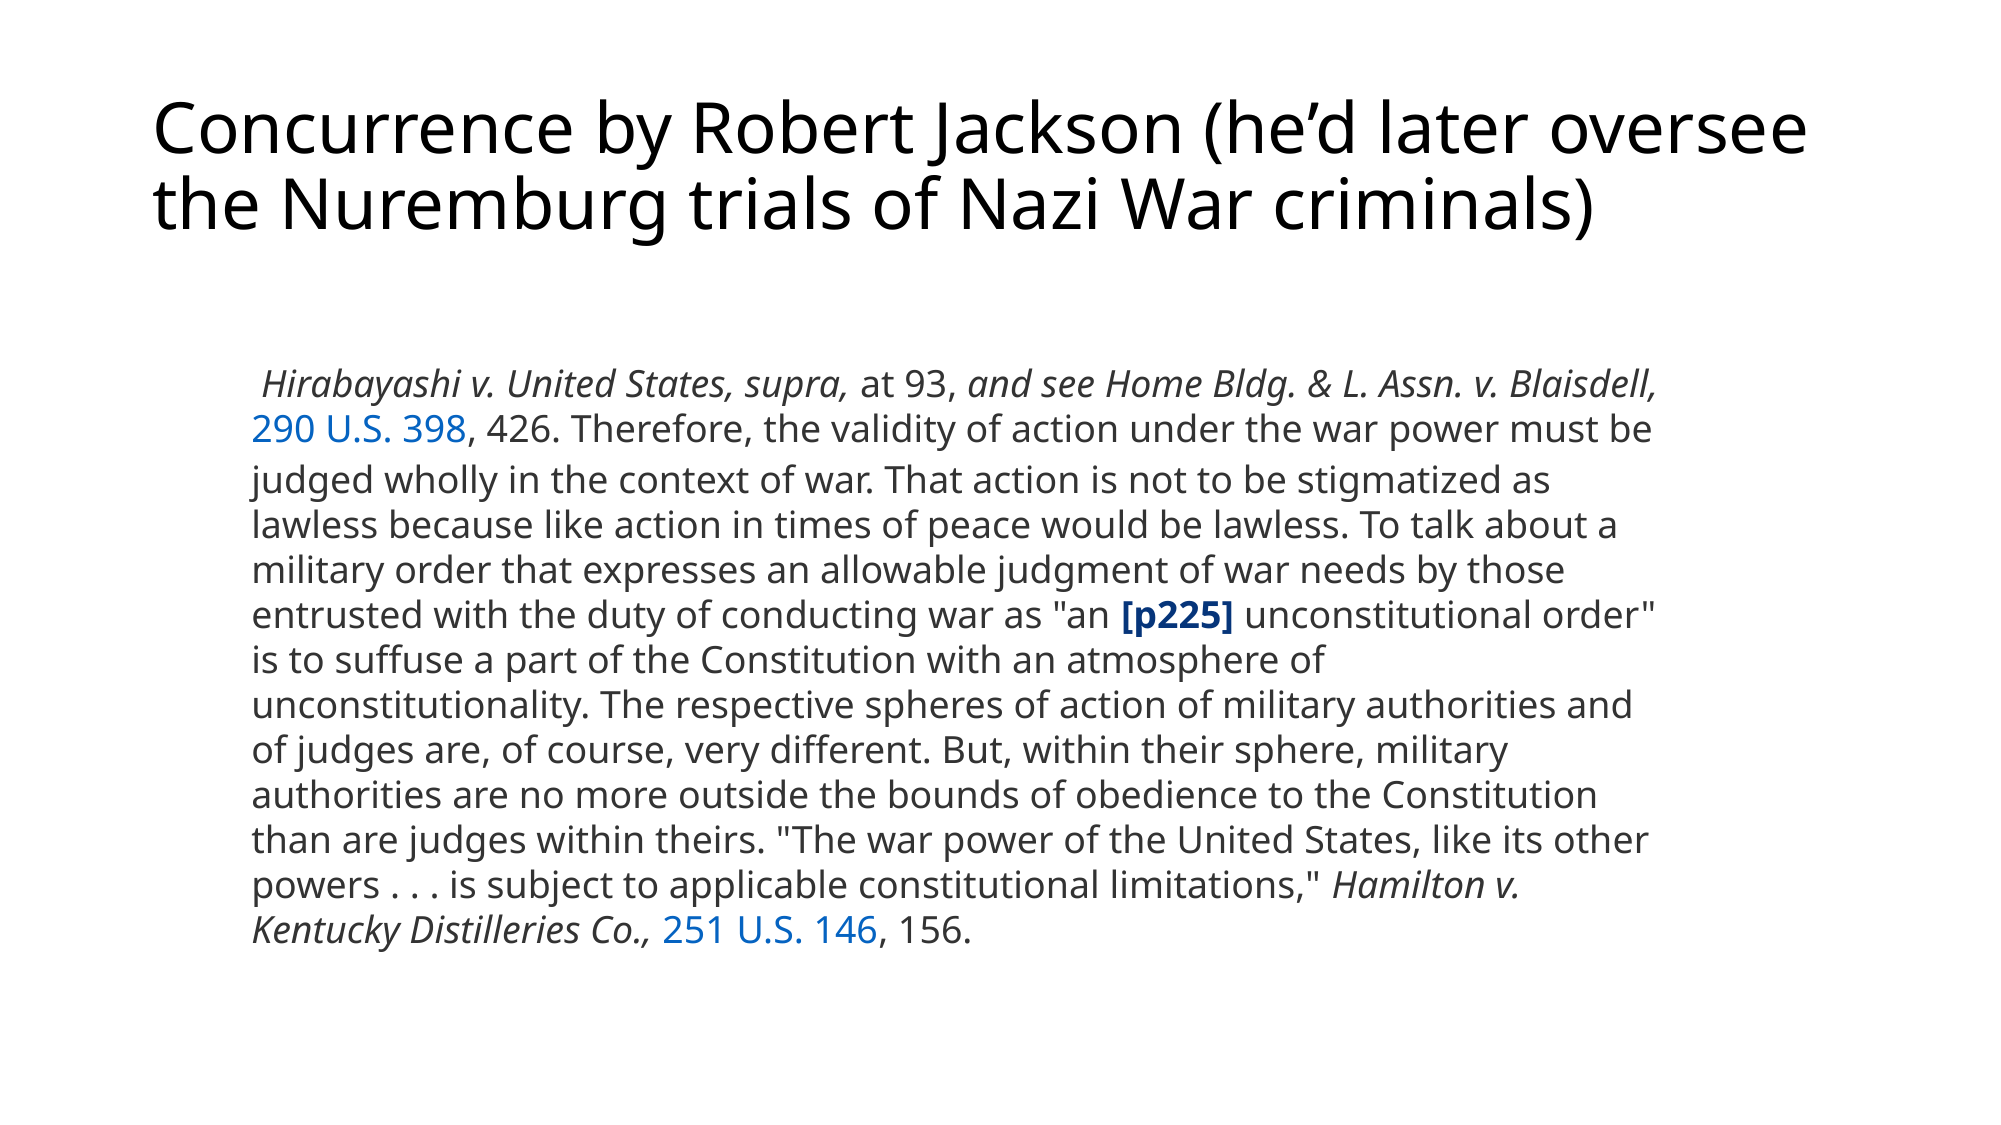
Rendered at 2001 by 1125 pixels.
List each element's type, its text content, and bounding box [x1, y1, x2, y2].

text_box Hirabayashi v. United States, supra, at 93, and see Home Bldg. & L. Assn. v. Blaisdell, 290 U.S. 398, 426. Therefore, the validity of action under the war power must be judged wholly in the context of war. That action is not to be stigmatized as lawless because like action in times of peace would be lawless. To talk about a military order that expresses an allowable judgment of war needs by those entrusted with the duty of conducting war as "an [p225] unconstitutional order" is to suffuse a part of the Constitution with an atmosphere of unconstitutionality. The respective spheres of action of military authorities and of judges are, of course, very different. But, within their sphere, military authorities are no more outside the bounds of obedience to the Constitution than are judges within theirs. "The war power of the United States, like its other powers . . . is subject to applicable constitutional limitations," Hamilton v. Kentucky Distilleries Co., 251 U.S. 146, 156. [236, 352, 1684, 965]
title Concurrence by Robert Jackson (he’d later oversee the Nuremburg trials of Nazi War criminals) [137, 59, 1863, 278]
